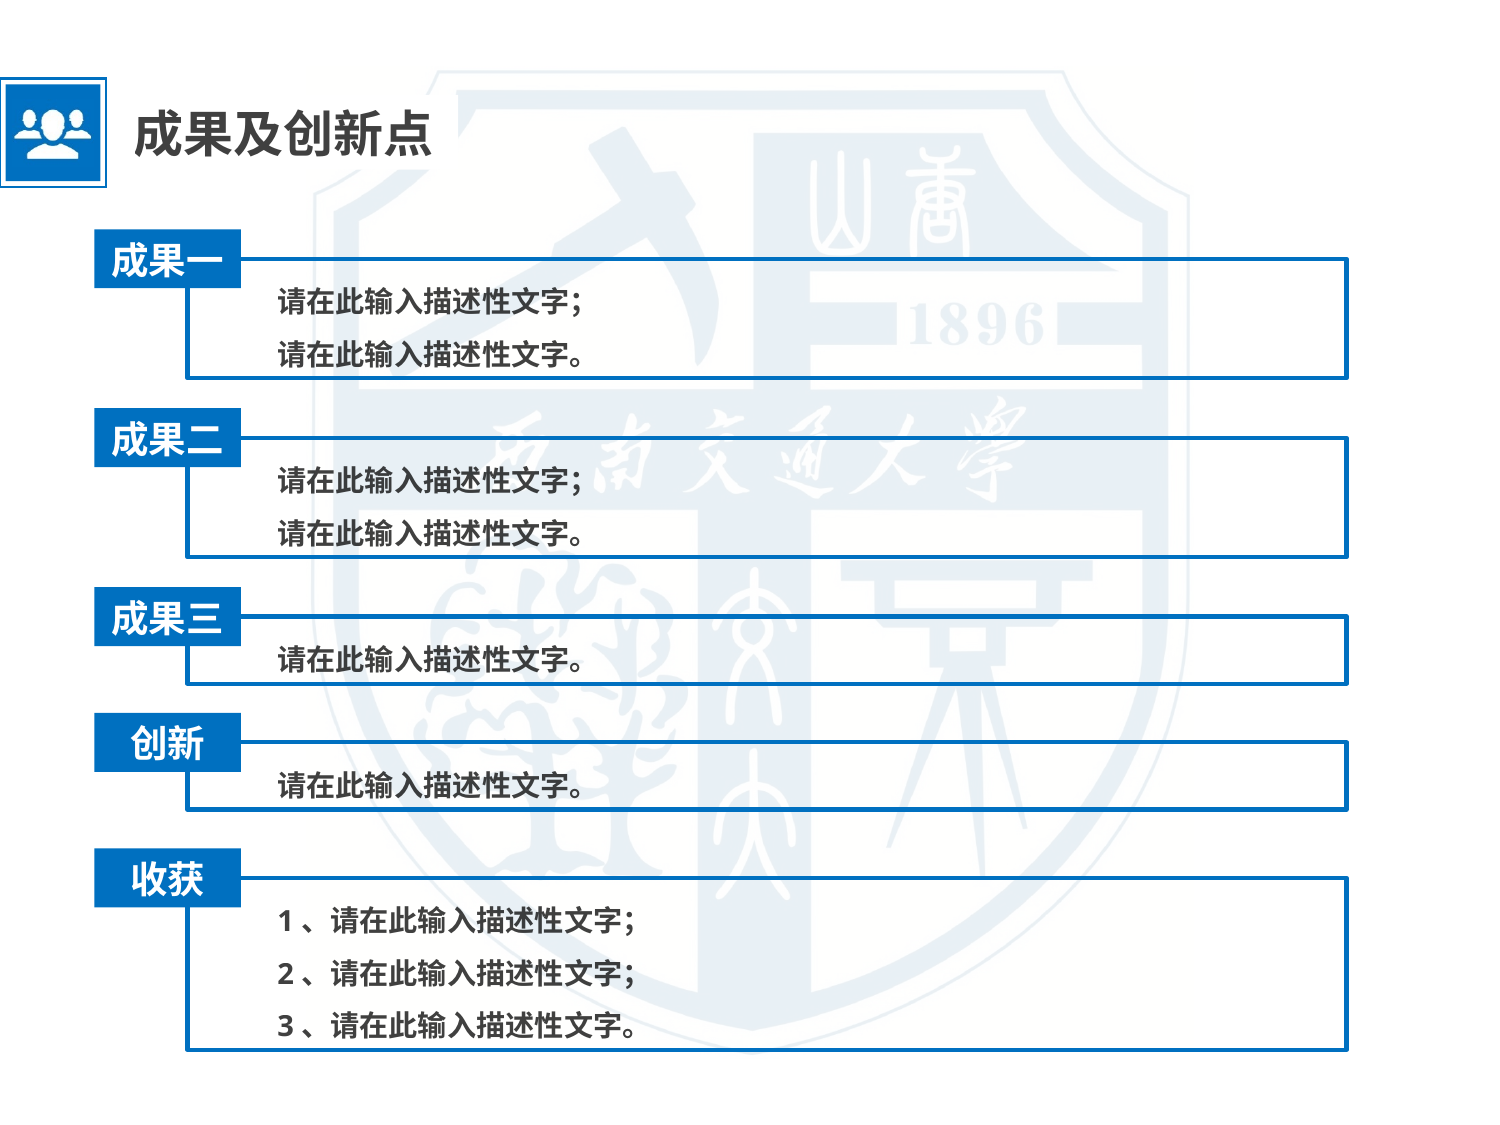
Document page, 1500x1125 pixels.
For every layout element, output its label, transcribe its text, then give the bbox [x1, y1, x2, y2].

text_box 请在此输入描述性文字。 [187, 742, 1347, 810]
text_box 收获 [94, 848, 241, 908]
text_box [0, 78, 107, 188]
text_box 成果三 [94, 587, 241, 647]
text_box 创新 [94, 712, 241, 772]
text_box 成果二 [94, 408, 241, 468]
text_box 成果及创新点 [119, 94, 459, 170]
text_box 请在此输入描述性文字； 请在此输入描述性文字。 [187, 437, 1347, 558]
text_box 请在此输入描述性文字； 请在此输入描述性文字。 [187, 258, 1347, 379]
text_box 1、请在此输入描述性文字； 2、请在此输入描述性文字； 3、请在此输入描述性文字。 [187, 877, 1347, 1050]
text_box 请在此输入描述性文字。 [187, 616, 1347, 684]
text_box 成果一 [94, 229, 241, 289]
